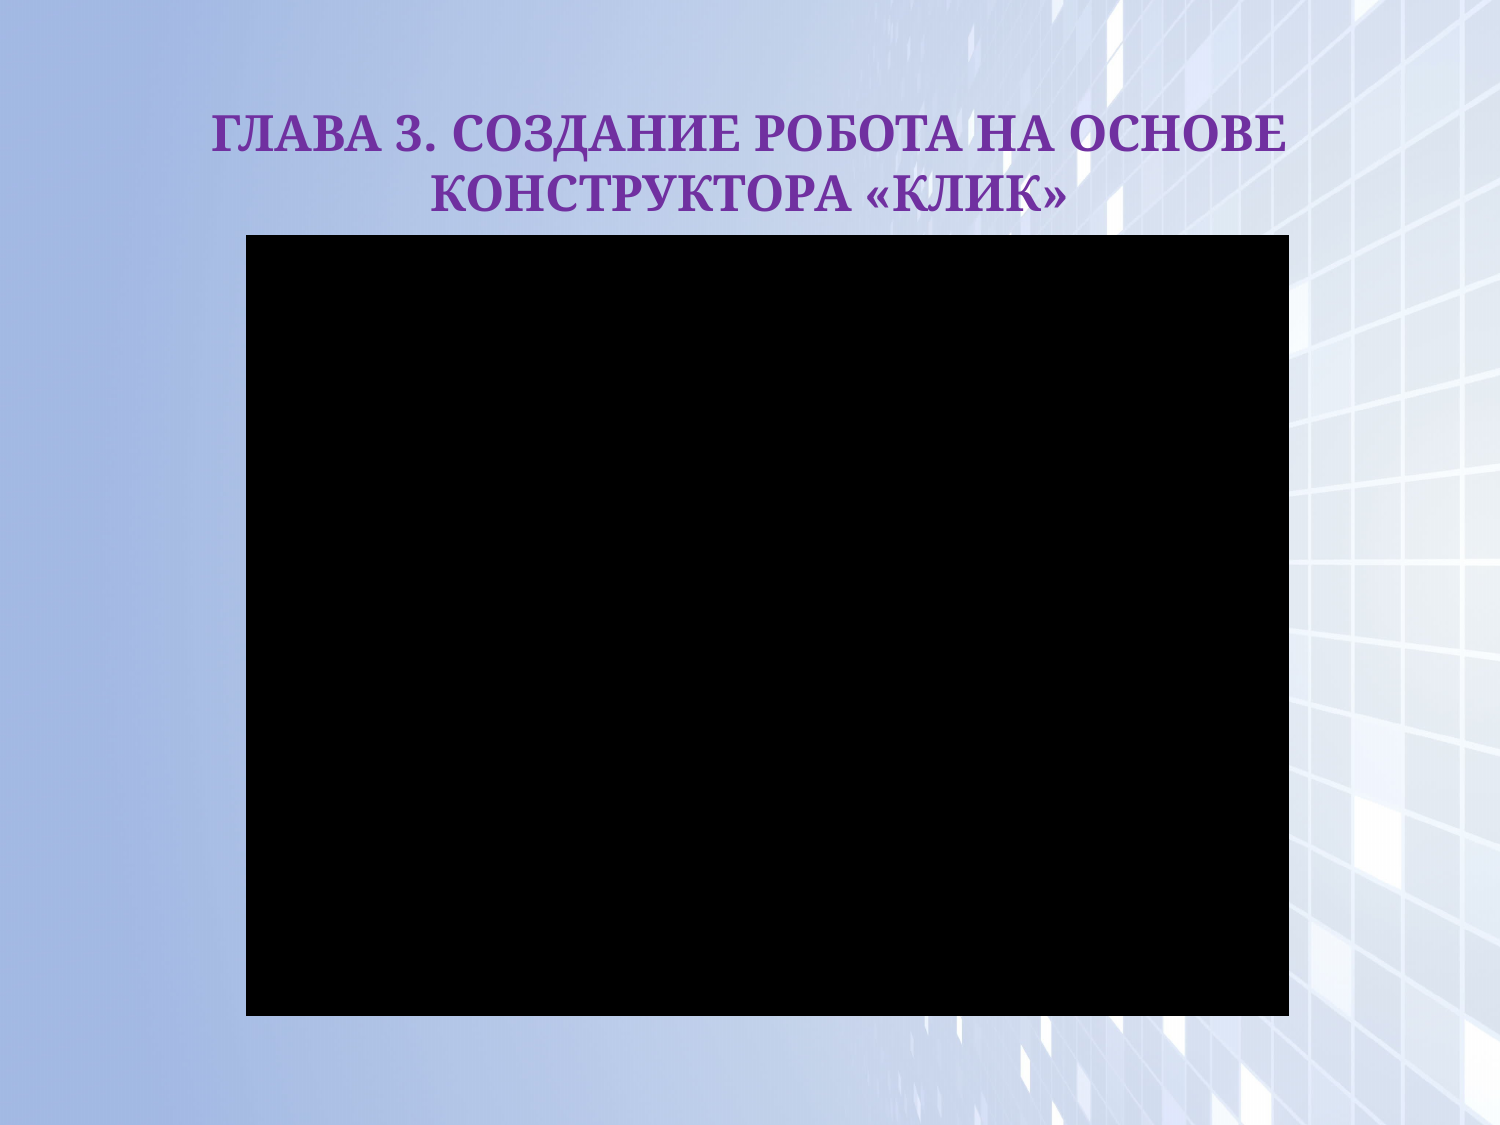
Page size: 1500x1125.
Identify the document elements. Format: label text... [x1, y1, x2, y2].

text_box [245, 234, 1290, 1017]
picture [0, 0, 1500, 1125]
text_box ГЛАВА 3. СОЗДАНИЕ РОБОТА НА ОСНОВЕ КОНСТРУКТОРА «КЛИК» [35, 94, 1465, 230]
